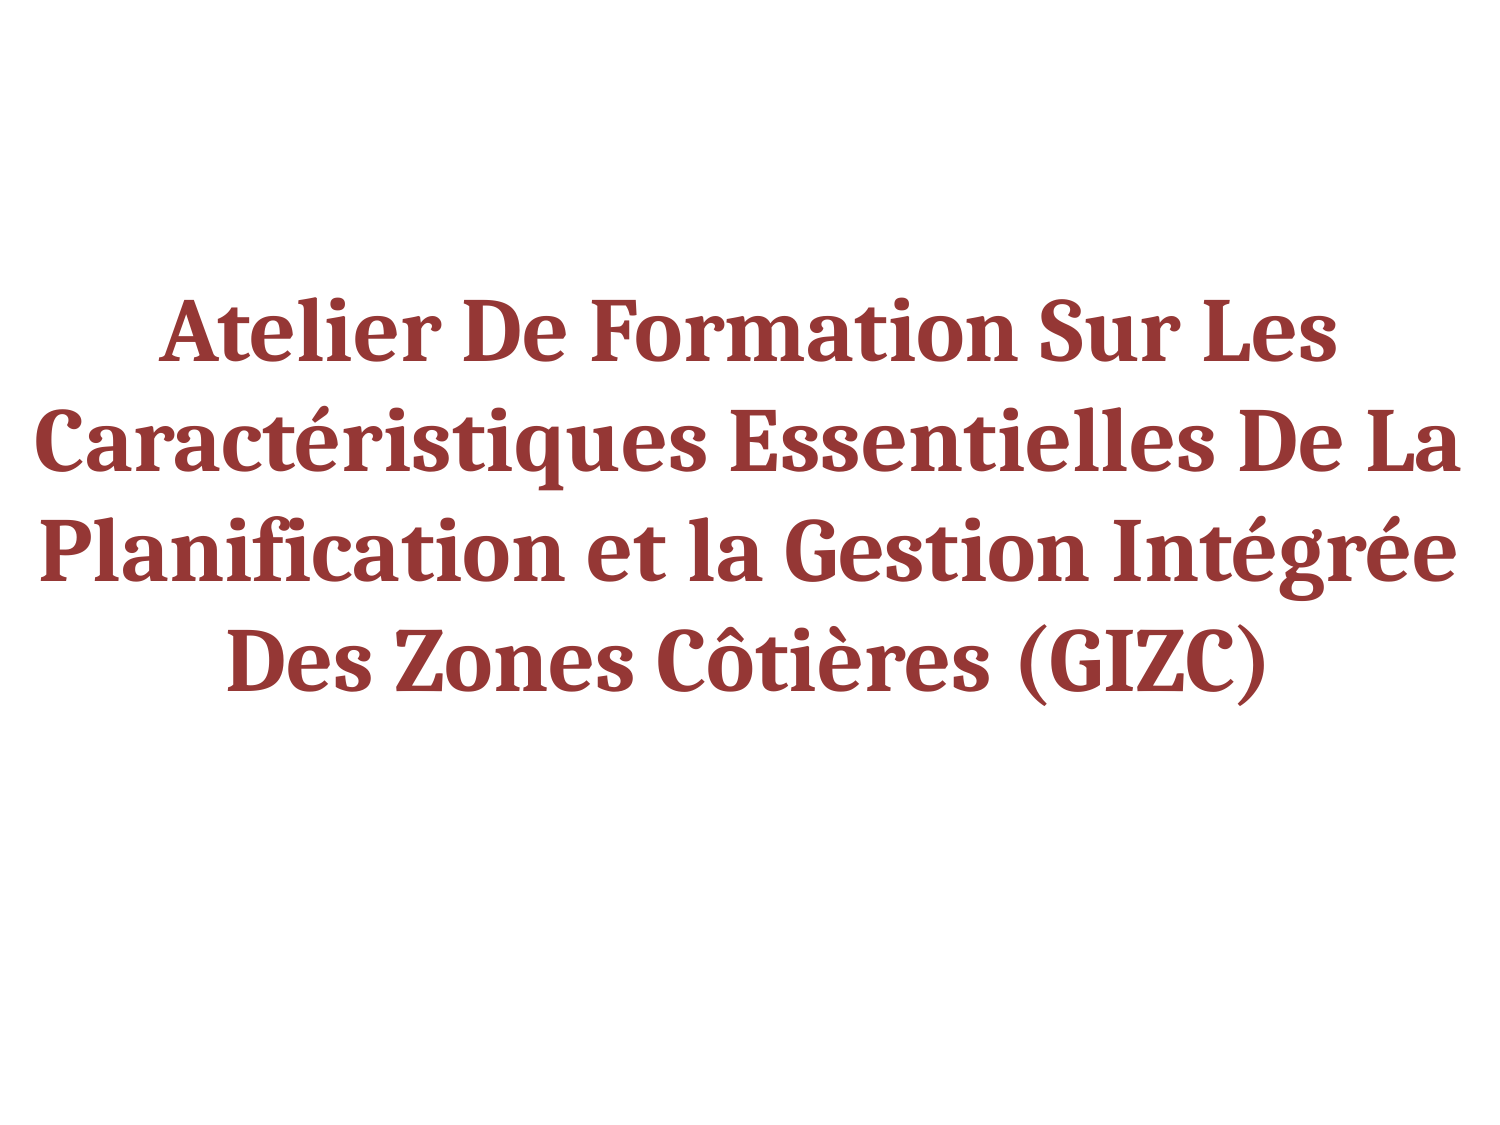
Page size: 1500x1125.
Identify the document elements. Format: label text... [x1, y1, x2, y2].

text_box Atelier De Formation Sur Les Caractéristiques Essentielles De La Planification et la Gestion Intégrée Des Zones Côtières (GIZC) [0, 262, 1500, 504]
